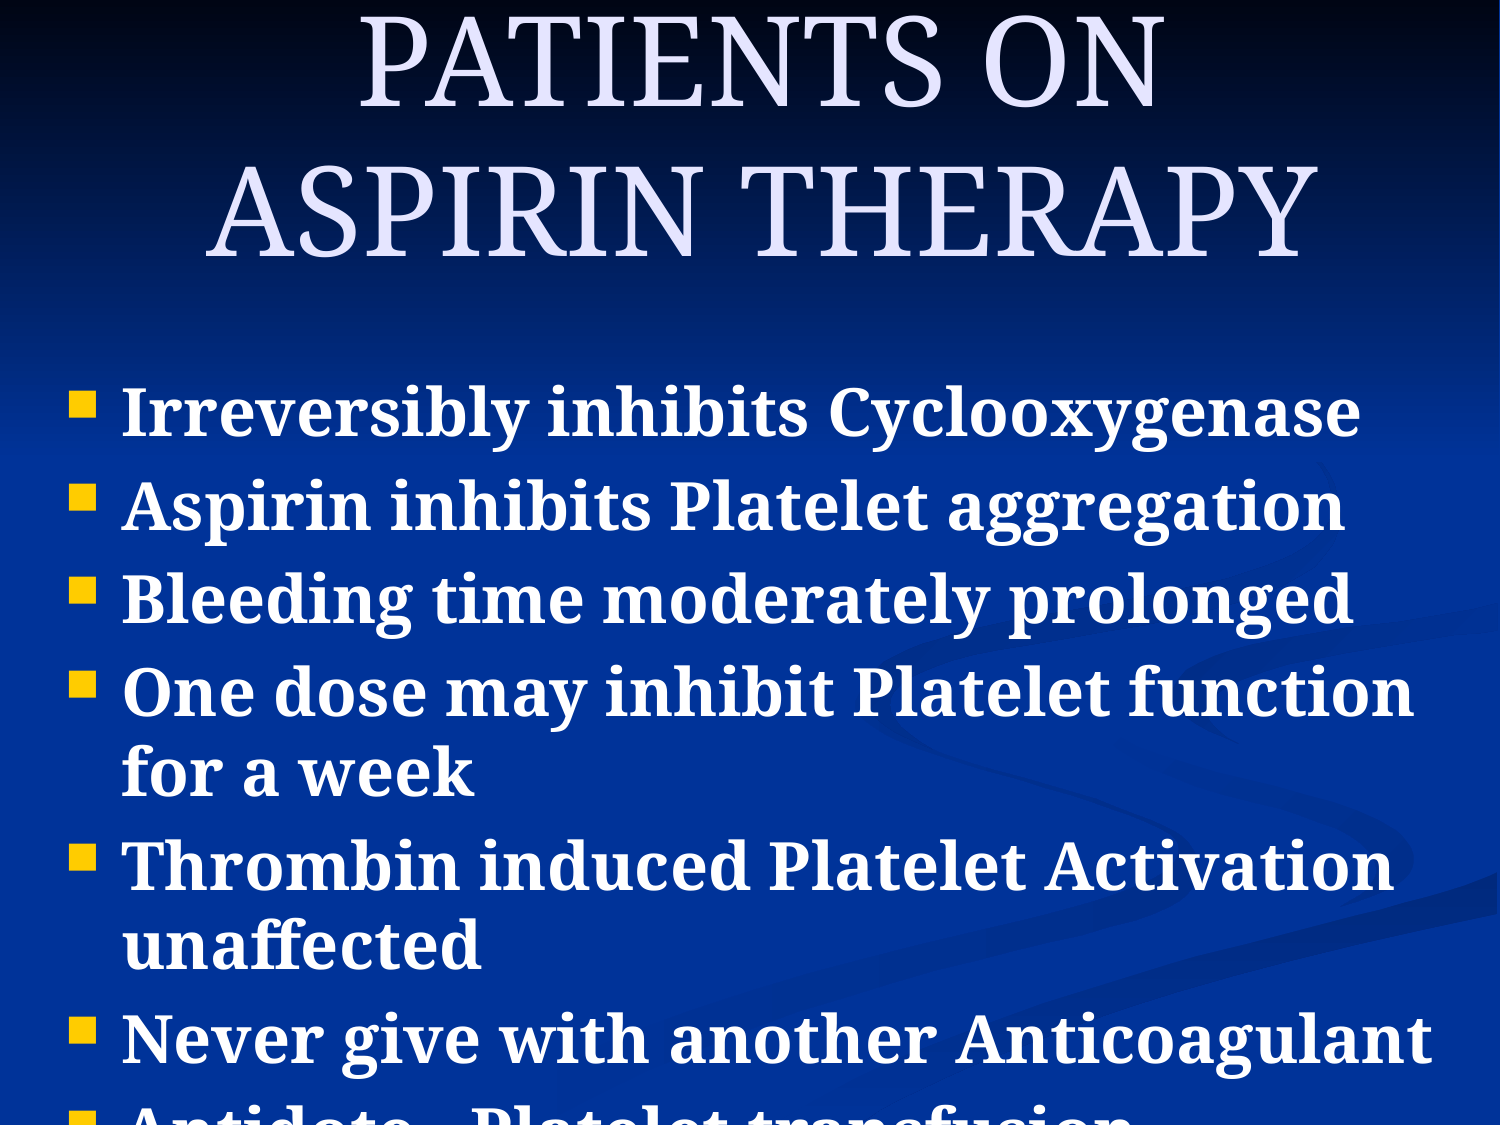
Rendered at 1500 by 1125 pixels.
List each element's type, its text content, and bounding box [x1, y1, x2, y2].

subtitle Irreversibly inhibits Cyclooxygenase Aspirin inhibits Platelet aggregation Bleeding time moderately prolonged One dose may inhibit Platelet function for a week Thrombin induced Platelet Activation unaffected Never give with another Anticoagulant Antidote - Platelet transfusion [49, 362, 1476, 1051]
title PATIENTS ON ASPIRIN THERAPY [124, 12, 1401, 251]
